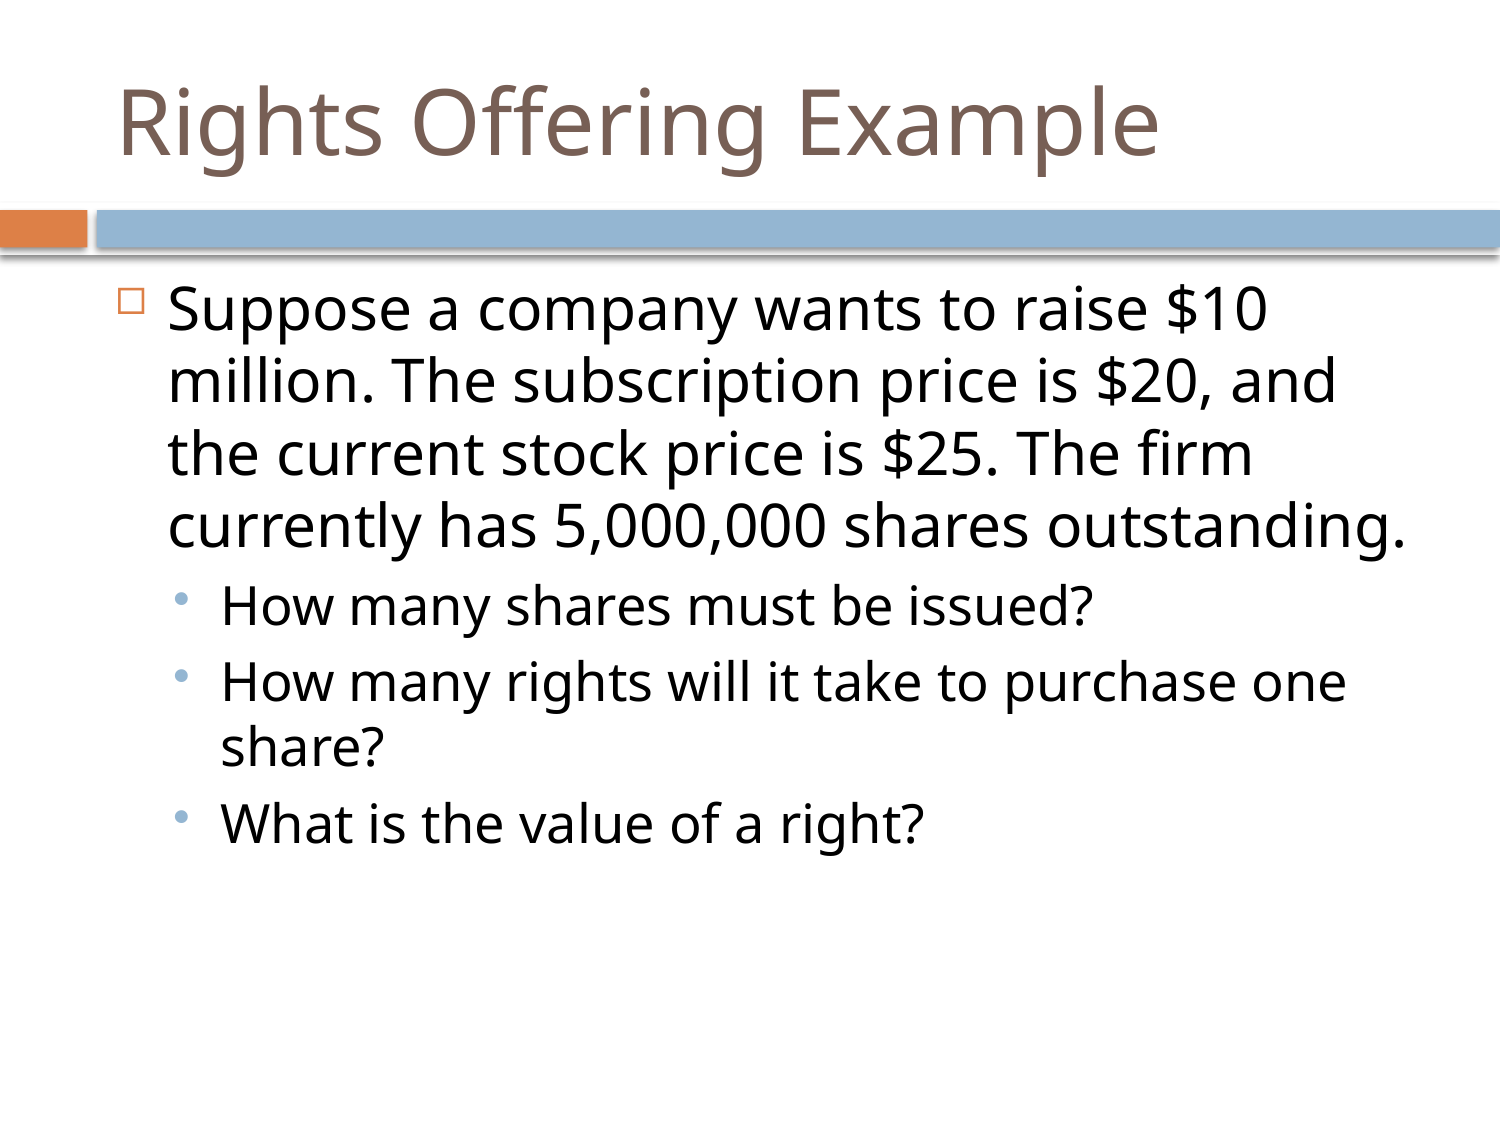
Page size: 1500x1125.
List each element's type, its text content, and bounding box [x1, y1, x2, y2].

title Rights Offering Example [100, 37, 1438, 200]
list Suppose a company wants to raise $10 million. The subscription price is $20, and the current stock price is $25. The firm currently has 5,000,000 shares outstanding. How many shares must be issued? How many rights will it take to purchase one share? What is the value of a right? [100, 262, 1438, 1000]
